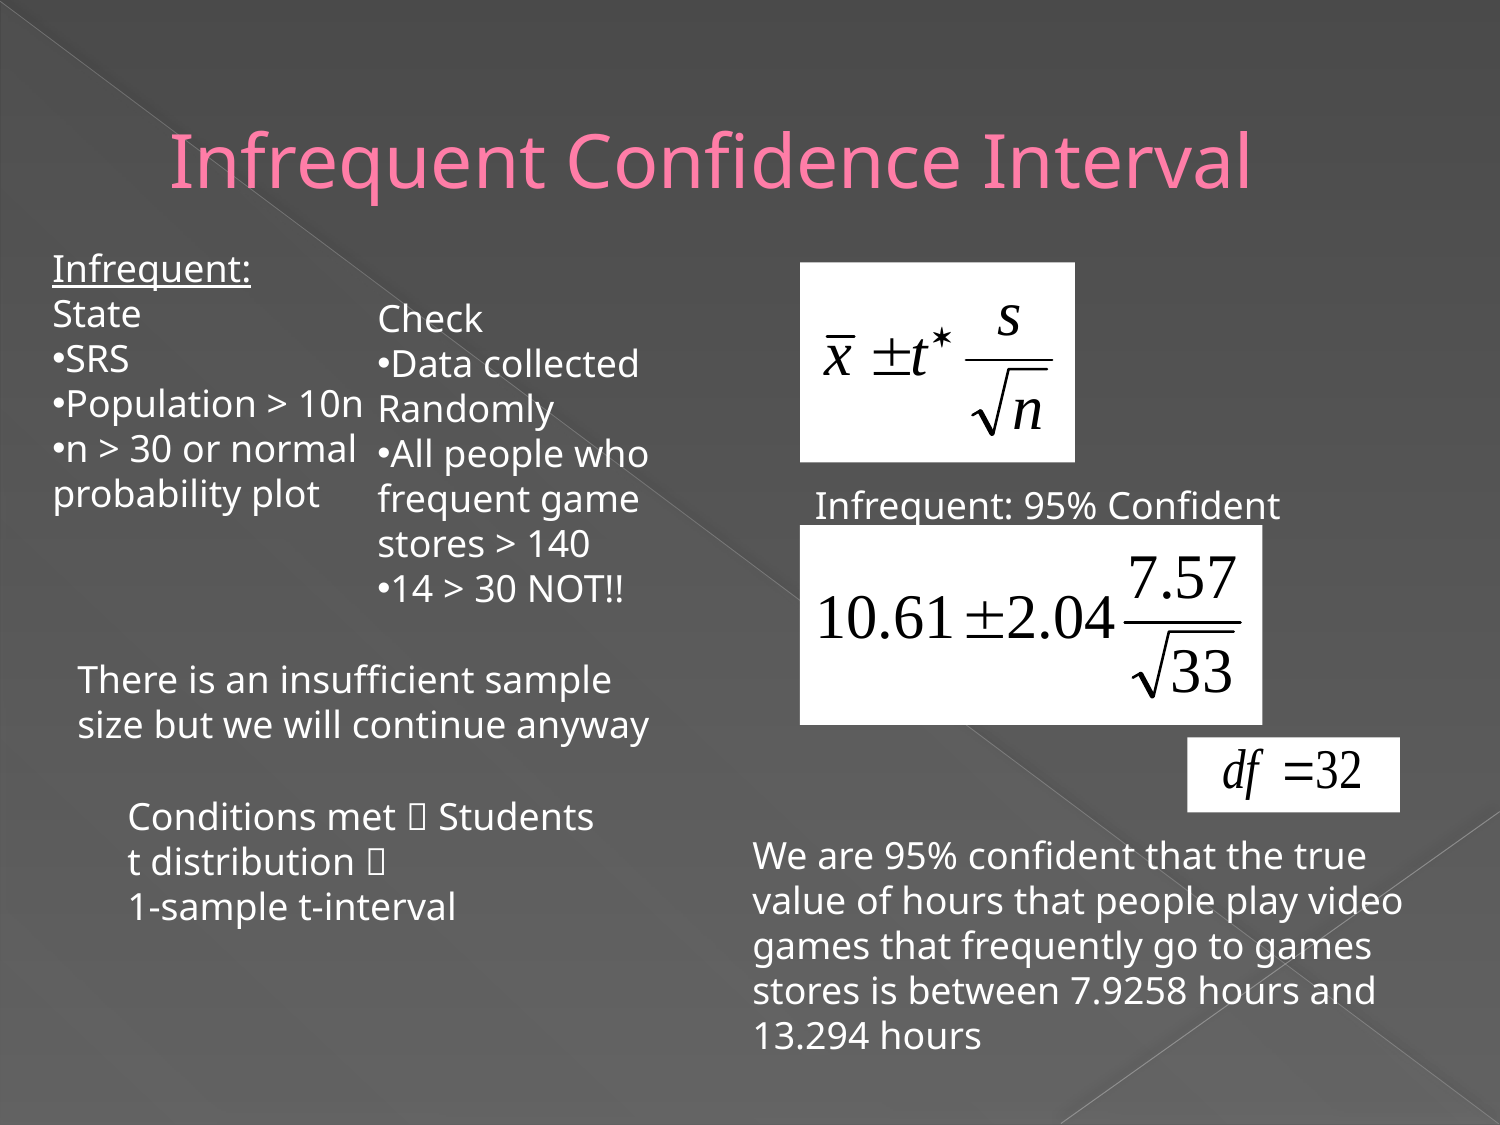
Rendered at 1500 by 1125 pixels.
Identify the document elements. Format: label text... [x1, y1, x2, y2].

text_box We are 95% confident that the true value of hours that people play video games that frequently go to games stores is between 7.9258 hours and 13.294 hours [737, 824, 1438, 1065]
text_box Infrequent: 95% Confident [799, 474, 1338, 535]
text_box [799, 262, 1076, 463]
text_box There is an insufficient sample size but we will continue anyway [62, 648, 688, 754]
text_box Infrequent: State SRS Population > 10n n > 30 or normal probability plot [37, 237, 388, 523]
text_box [1187, 737, 1401, 813]
title Infrequent Confidence Interval [75, 43, 1425, 274]
text_box Conditions met  Students t distribution  1-sample t-interval [112, 785, 613, 936]
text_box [799, 524, 1263, 726]
text_box Check Data collected Randomly All people who frequent game stores > 140 14 > 30 NOT!! [362, 287, 713, 618]
